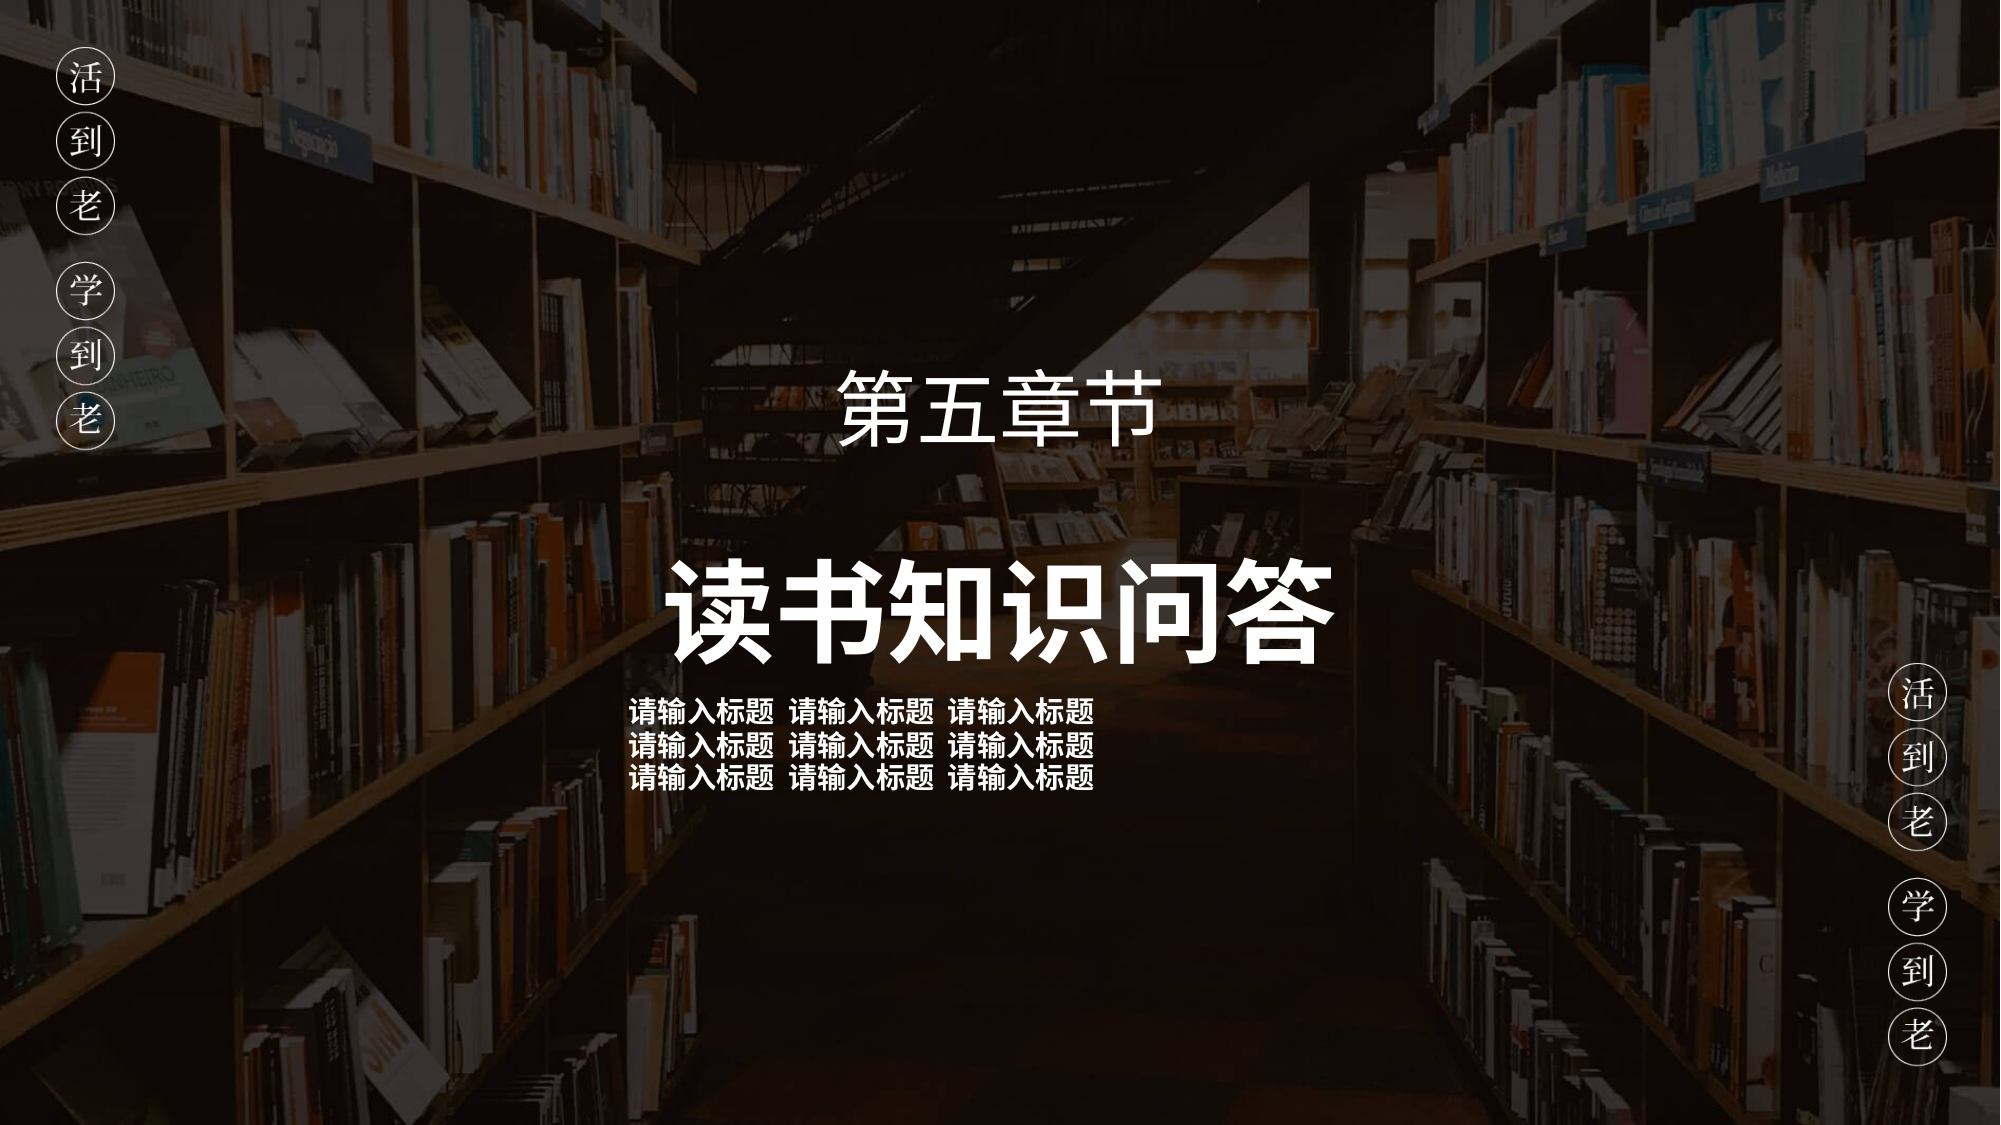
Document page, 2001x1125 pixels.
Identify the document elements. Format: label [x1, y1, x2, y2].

picture [0, 0, 2000, 1125]
text_box [614, 685, 1407, 803]
